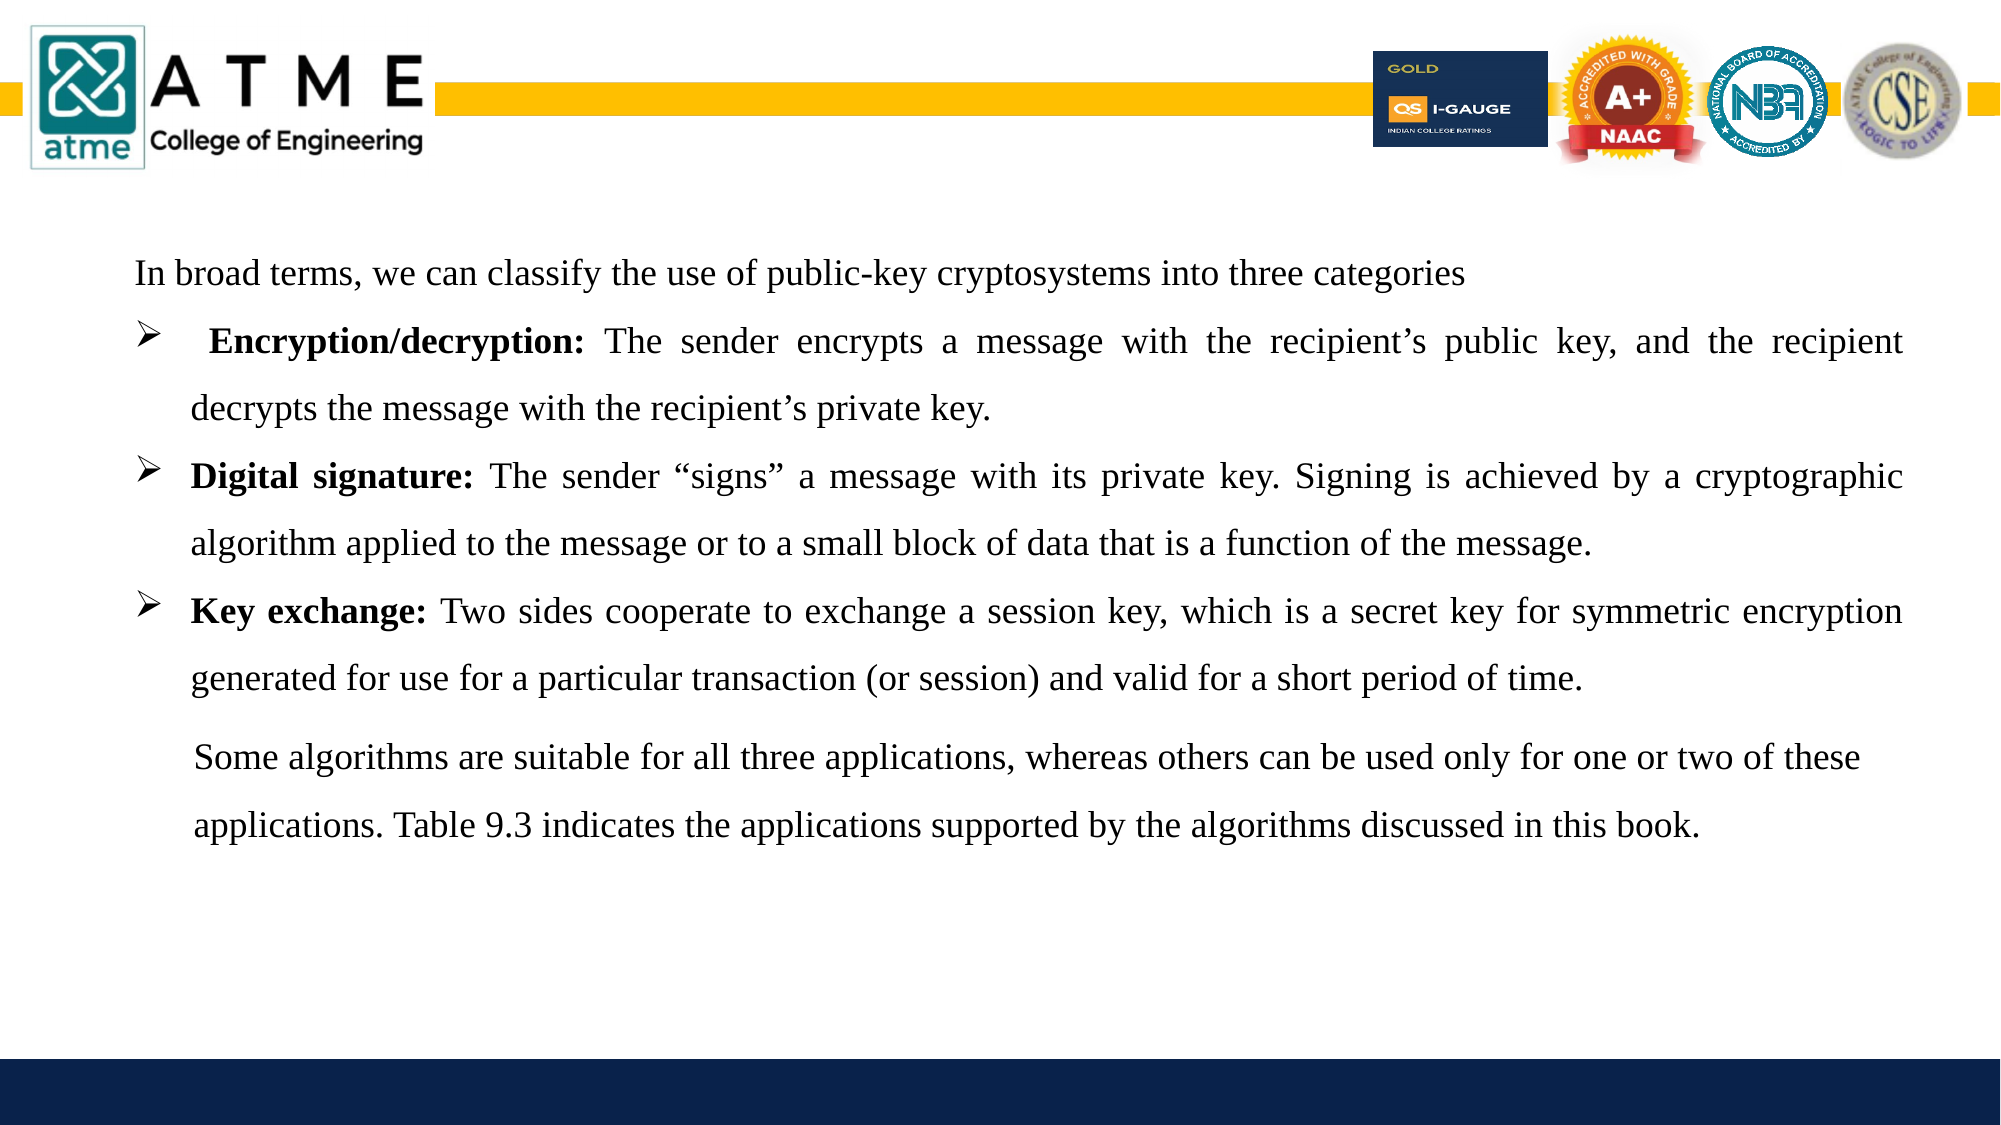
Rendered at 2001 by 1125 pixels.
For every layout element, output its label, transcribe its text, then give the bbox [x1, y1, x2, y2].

picture [0, 1059, 2001, 1125]
picture [1840, 26, 1968, 176]
text_box Some algorithms are suitable for all three applications, whereas others can be used only for one or two of these applications. Table 9.3 indicates the applications supported by the algorithms discussed in this book. [178, 702, 1953, 853]
picture [1373, 20, 1828, 180]
picture [22, 15, 435, 178]
text_box In broad terms, we can classify the use of public-key cryptosystems into three categories Encryption/decryption: The sender encrypts a message with the recipient’s public key, and the recipient decrypts the message with the recipient’s private key. Digital signature: The sender “signs” a message with its private key. Signing is achieved by a cryptographic algorithm applied to the message or to a small block of data that is a function of the message. Key exchange: Two sides cooperate to exchange a session key, which is a secret key for symmetric encryption generated for use for a particular transaction (or session) and valid for a short period of time. [119, 218, 1921, 706]
